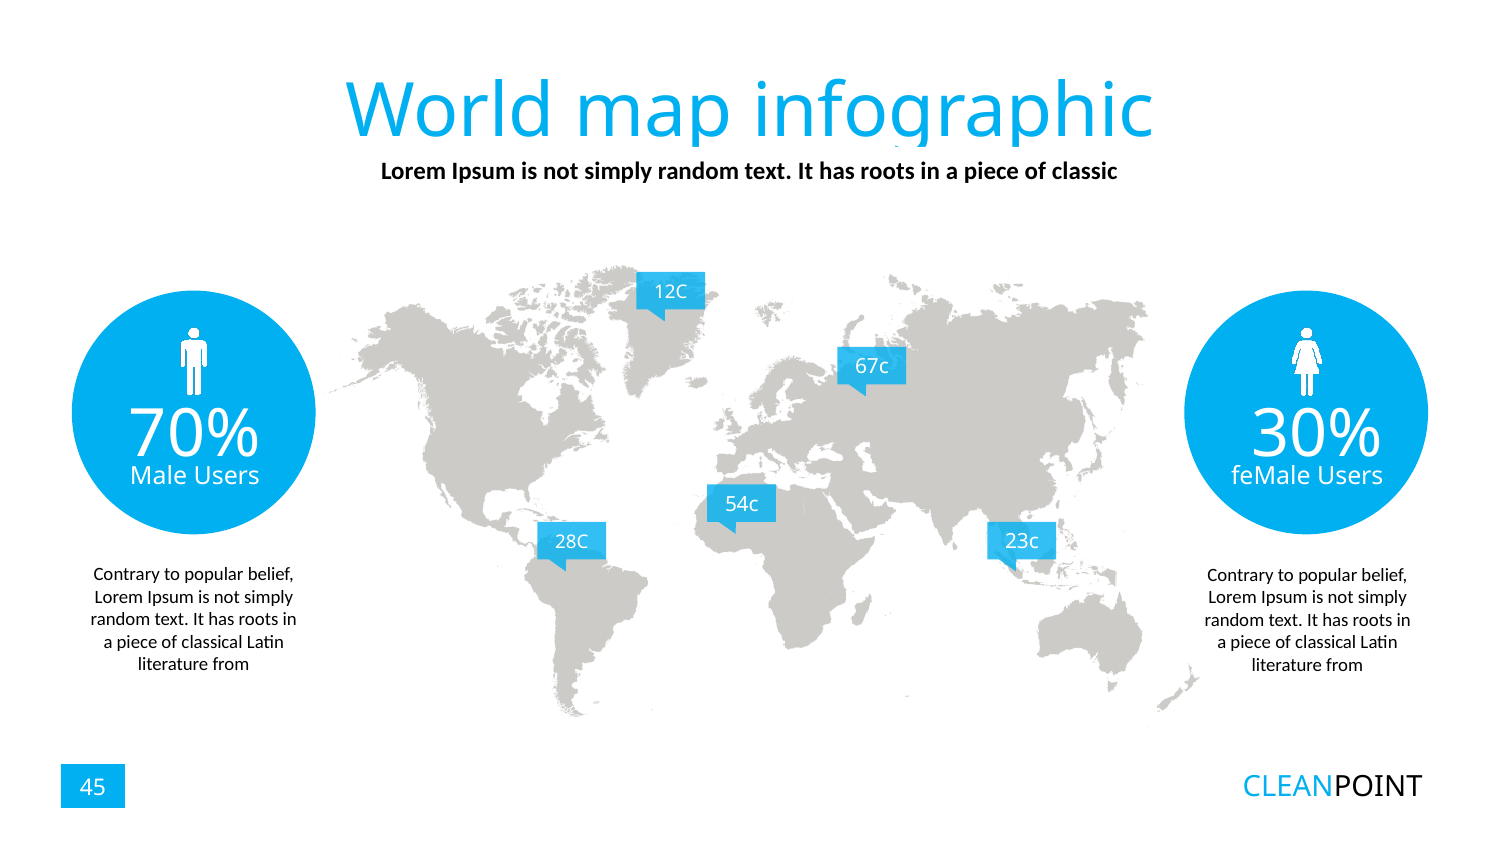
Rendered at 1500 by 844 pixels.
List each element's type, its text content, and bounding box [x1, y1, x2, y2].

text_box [1184, 290, 1429, 535]
text_box Contrary to popular belief, Lorem Ipsum is not simply random text. It has roots in a piece of classical Latin literature from [1204, 554, 1430, 683]
text_box Lorem Ipsum is not simply random text. It has roots in a piece of classic [149, 146, 1350, 192]
text_box CLEANPOINT [149, 746, 1438, 810]
text_box 45 [59, 762, 127, 810]
picture [299, 265, 1201, 735]
text_box Contrary to popular belief, Lorem Ipsum is not simply random text. It has roots in a piece of classical Latin literature from [71, 554, 294, 682]
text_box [71, 290, 316, 535]
title World map infographic [300, 96, 1200, 146]
